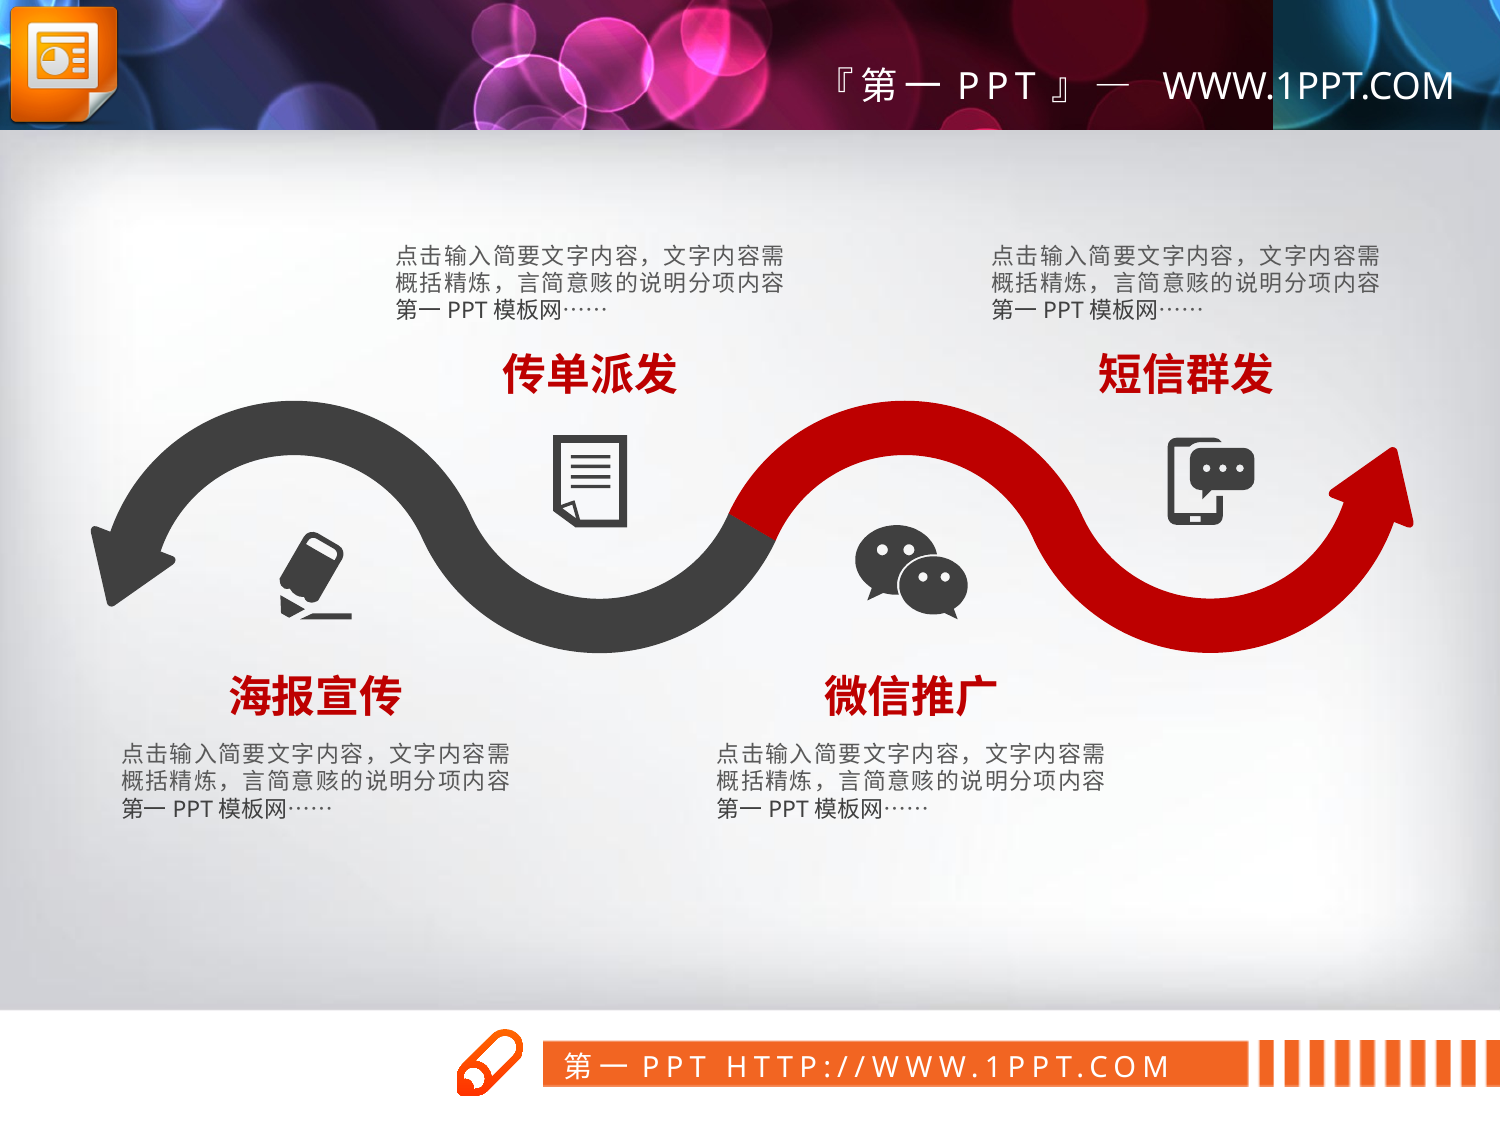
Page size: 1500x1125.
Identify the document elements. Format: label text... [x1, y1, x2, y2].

text_box [1189, 447, 1255, 500]
text_box 点击输入简要文字内容，文字内容需概括精炼，言简意赅的说明分项内容第一PPT模板网…… [716, 740, 1107, 822]
text_box 点击输入简要文字内容，文字内容需概括精炼，言简意赅的说明分项内容第一PPT模板网…… [991, 242, 1381, 324]
text_box [300, 613, 352, 620]
text_box [279, 531, 344, 603]
text_box 海报宣传 [201, 668, 431, 722]
picture [0, 0, 1500, 1012]
text_box 传单派发 [475, 346, 705, 400]
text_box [855, 524, 969, 620]
picture [543, 1040, 1500, 1087]
text_box 点击输入简要文字内容，文字内容需概括精炼，言简意赅的说明分项内容第一PPT模板网…… [395, 242, 785, 324]
text_box [728, 400, 1414, 653]
text_box 点击输入简要文字内容，文字内容需概括精炼，言简意赅的说明分项内容第一PPT模板网…… [121, 740, 511, 822]
text_box [1167, 437, 1223, 525]
text_box 短信群发 [1071, 346, 1301, 400]
text_box [553, 435, 628, 528]
text_box 微信推广 [797, 668, 1027, 722]
text_box [90, 400, 776, 654]
text_box [280, 595, 305, 618]
